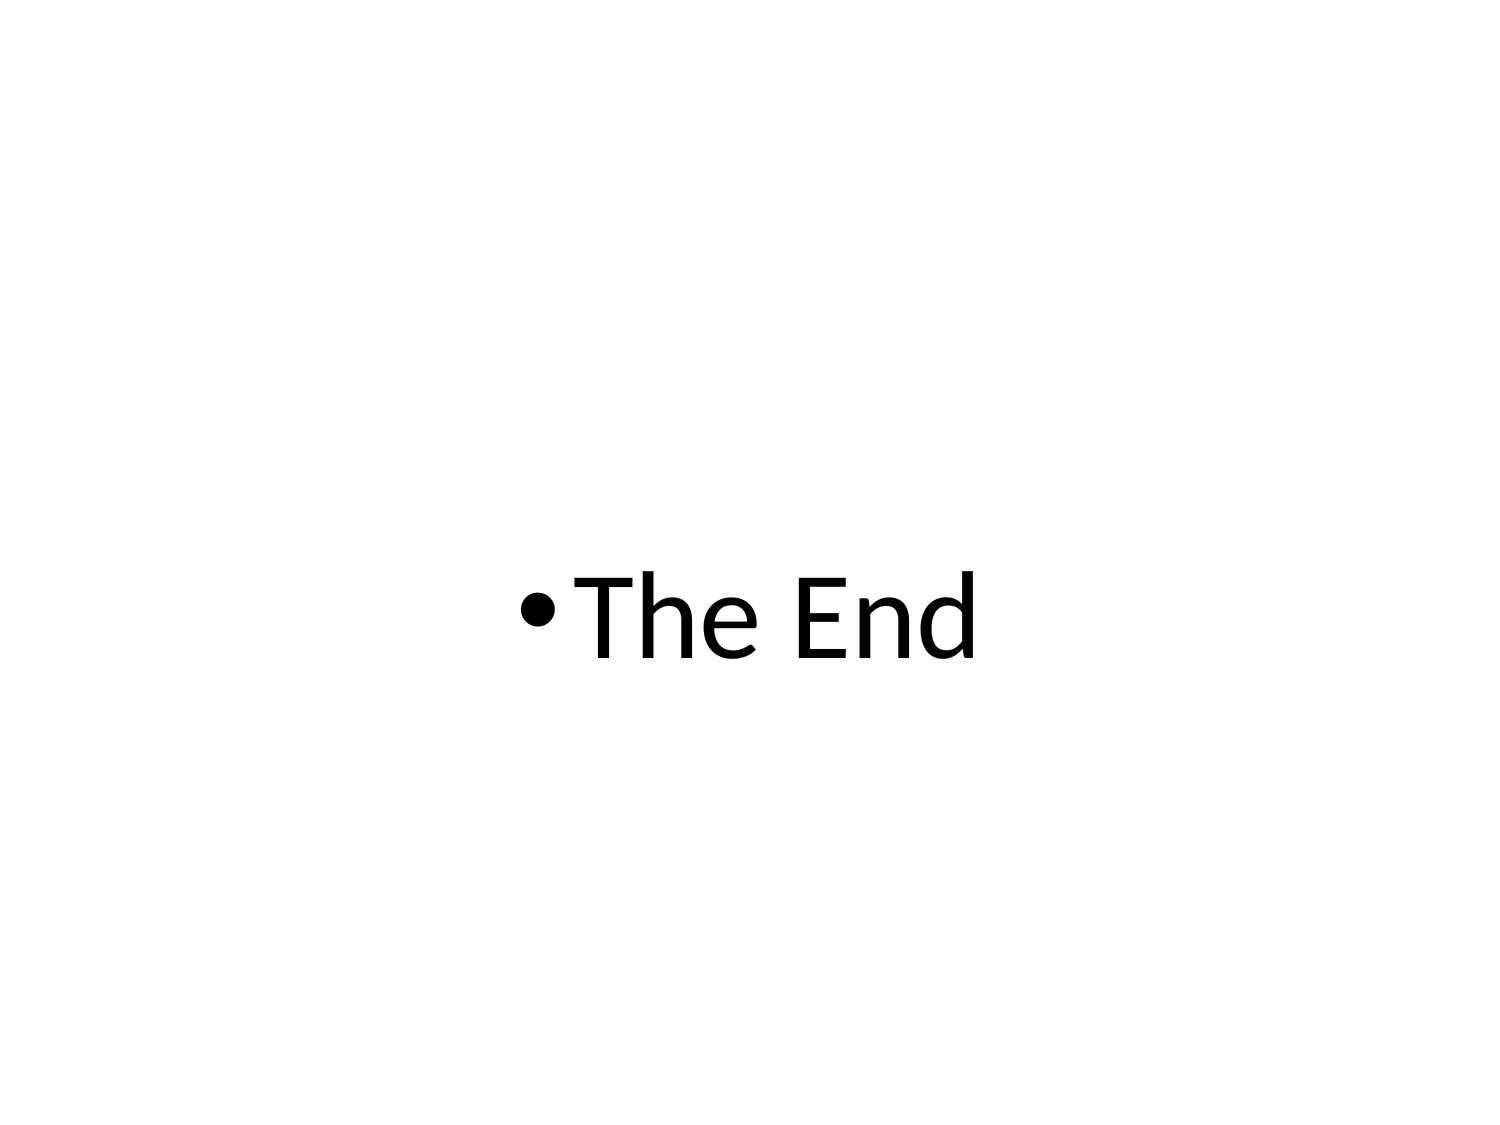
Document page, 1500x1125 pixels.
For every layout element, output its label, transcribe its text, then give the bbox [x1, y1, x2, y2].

list The End [75, 262, 1425, 1005]
